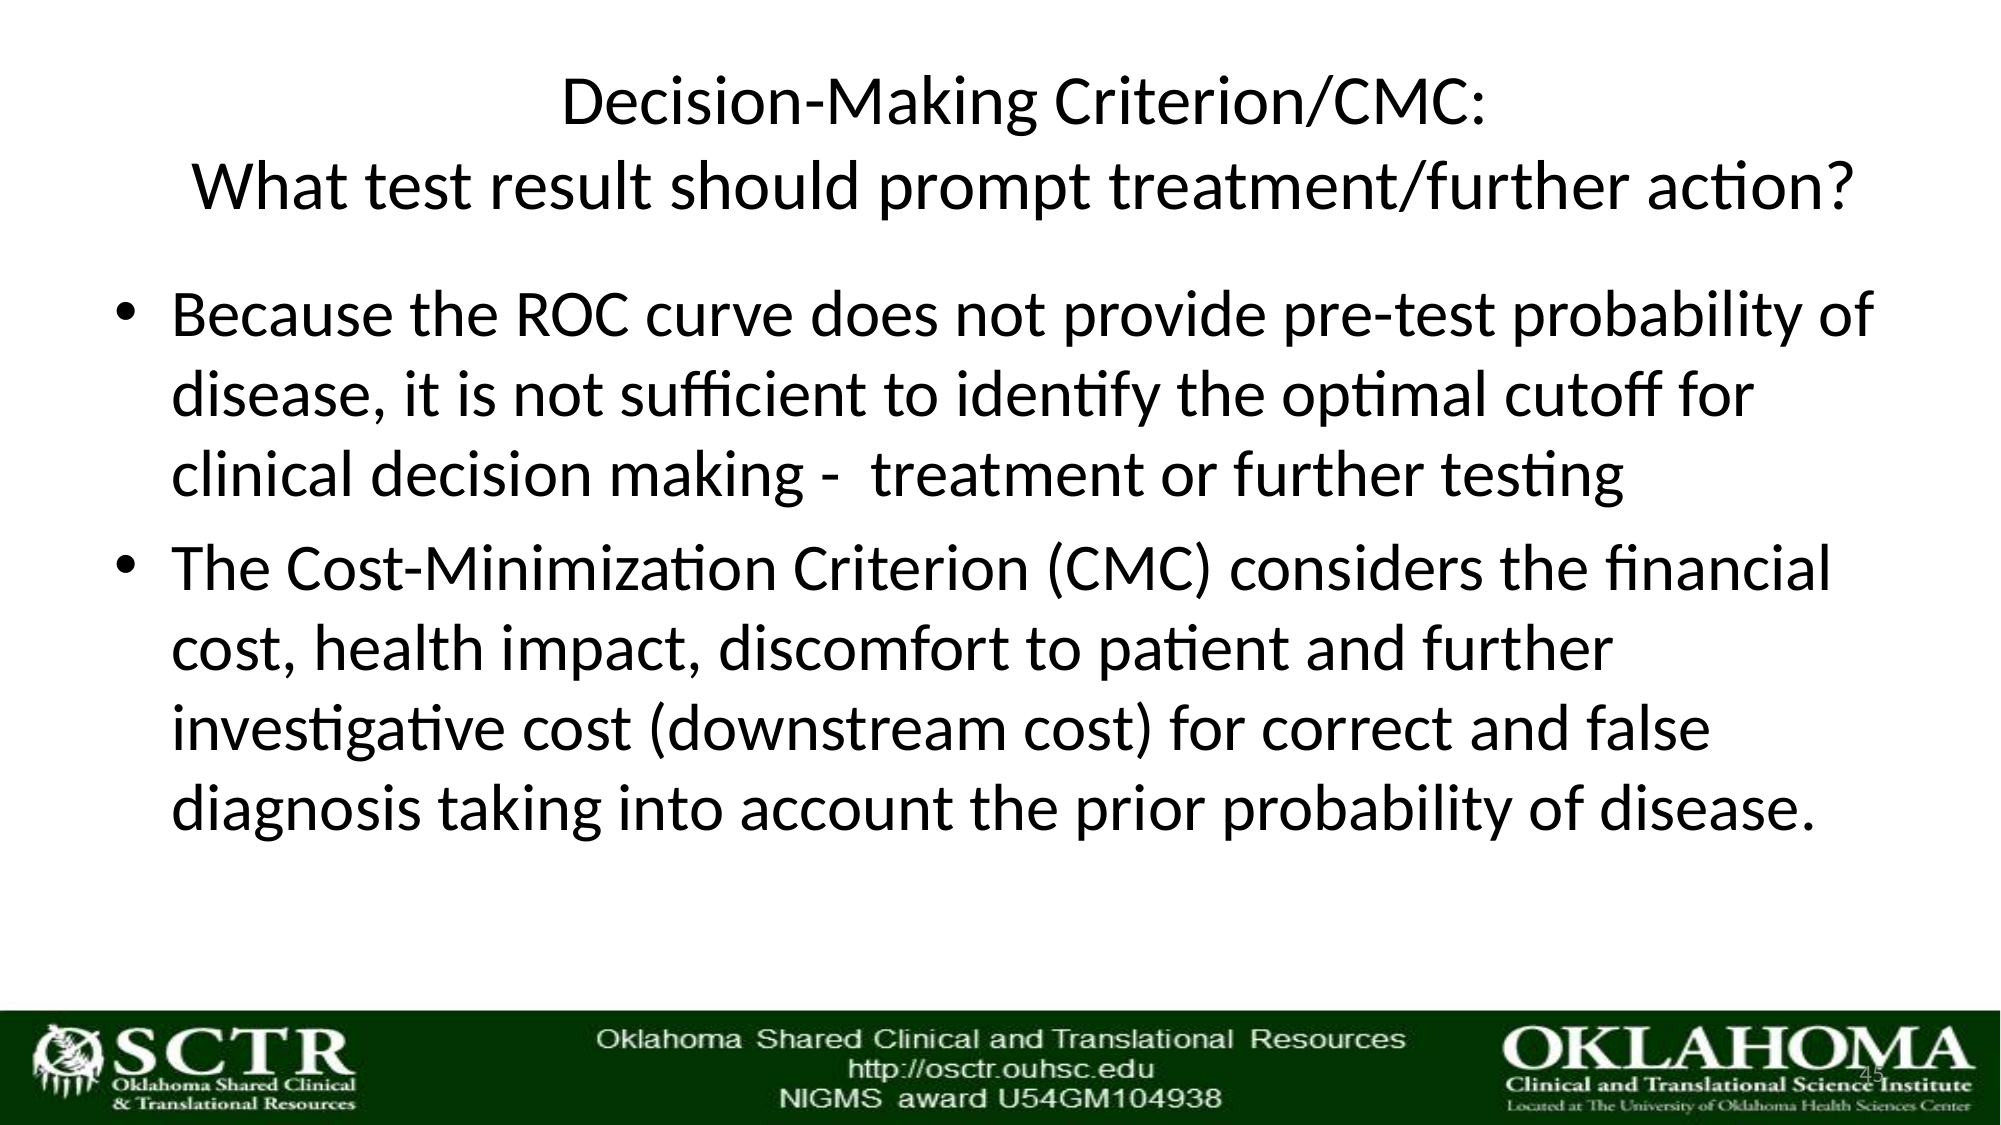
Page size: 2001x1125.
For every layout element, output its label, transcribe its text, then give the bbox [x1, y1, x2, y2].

list Because the ROC curve does not provide pre-test probability of disease, it is not sufficient to identify the optimal cutoff for clinical decision making - treatment or further testing The Cost-Minimization Criterion (CMC) considers the financial cost, health impact, discomfort to patient and further investigative cost (downstream cost) for correct and false diagnosis taking into account the prior probability of disease. [99, 262, 1900, 1005]
title Decision-Making Criterion/CMC: What test result should prompt treatment/further action? [21, 45, 2000, 233]
picture [0, 0, 2001, 1125]
slide_number 45 [1433, 1042, 1900, 1103]
